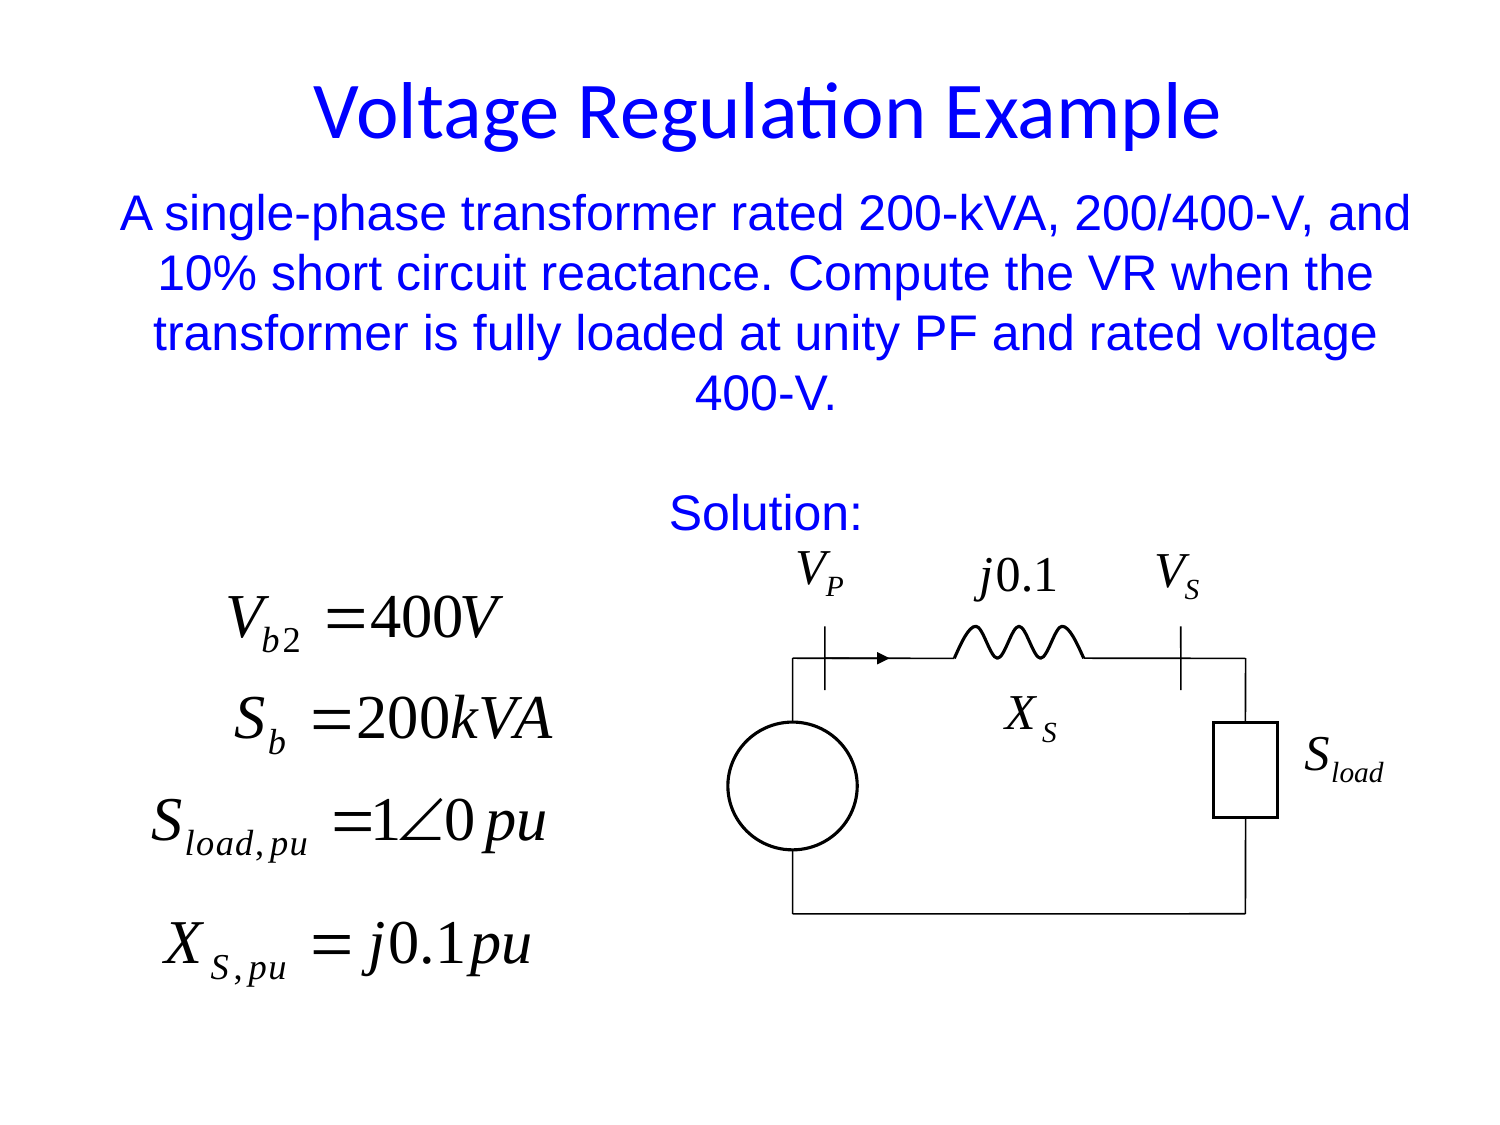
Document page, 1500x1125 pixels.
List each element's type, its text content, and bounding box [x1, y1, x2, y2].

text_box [727, 625, 1279, 914]
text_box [791, 533, 856, 606]
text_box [992, 679, 1069, 756]
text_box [140, 777, 563, 877]
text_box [149, 900, 546, 1000]
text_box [221, 574, 519, 669]
text_box A single-phase transformer rated 200-kVA, 200/400-V, and 10% short circuit reactance. Compute the VR when the transformer is fully loaded at unity PF and rated voltage 400-V. Solution: [99, 172, 1433, 548]
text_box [1151, 536, 1211, 613]
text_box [224, 675, 563, 770]
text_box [1295, 719, 1398, 796]
title Voltage Regulation Example [62, 50, 1475, 163]
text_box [961, 545, 1063, 613]
